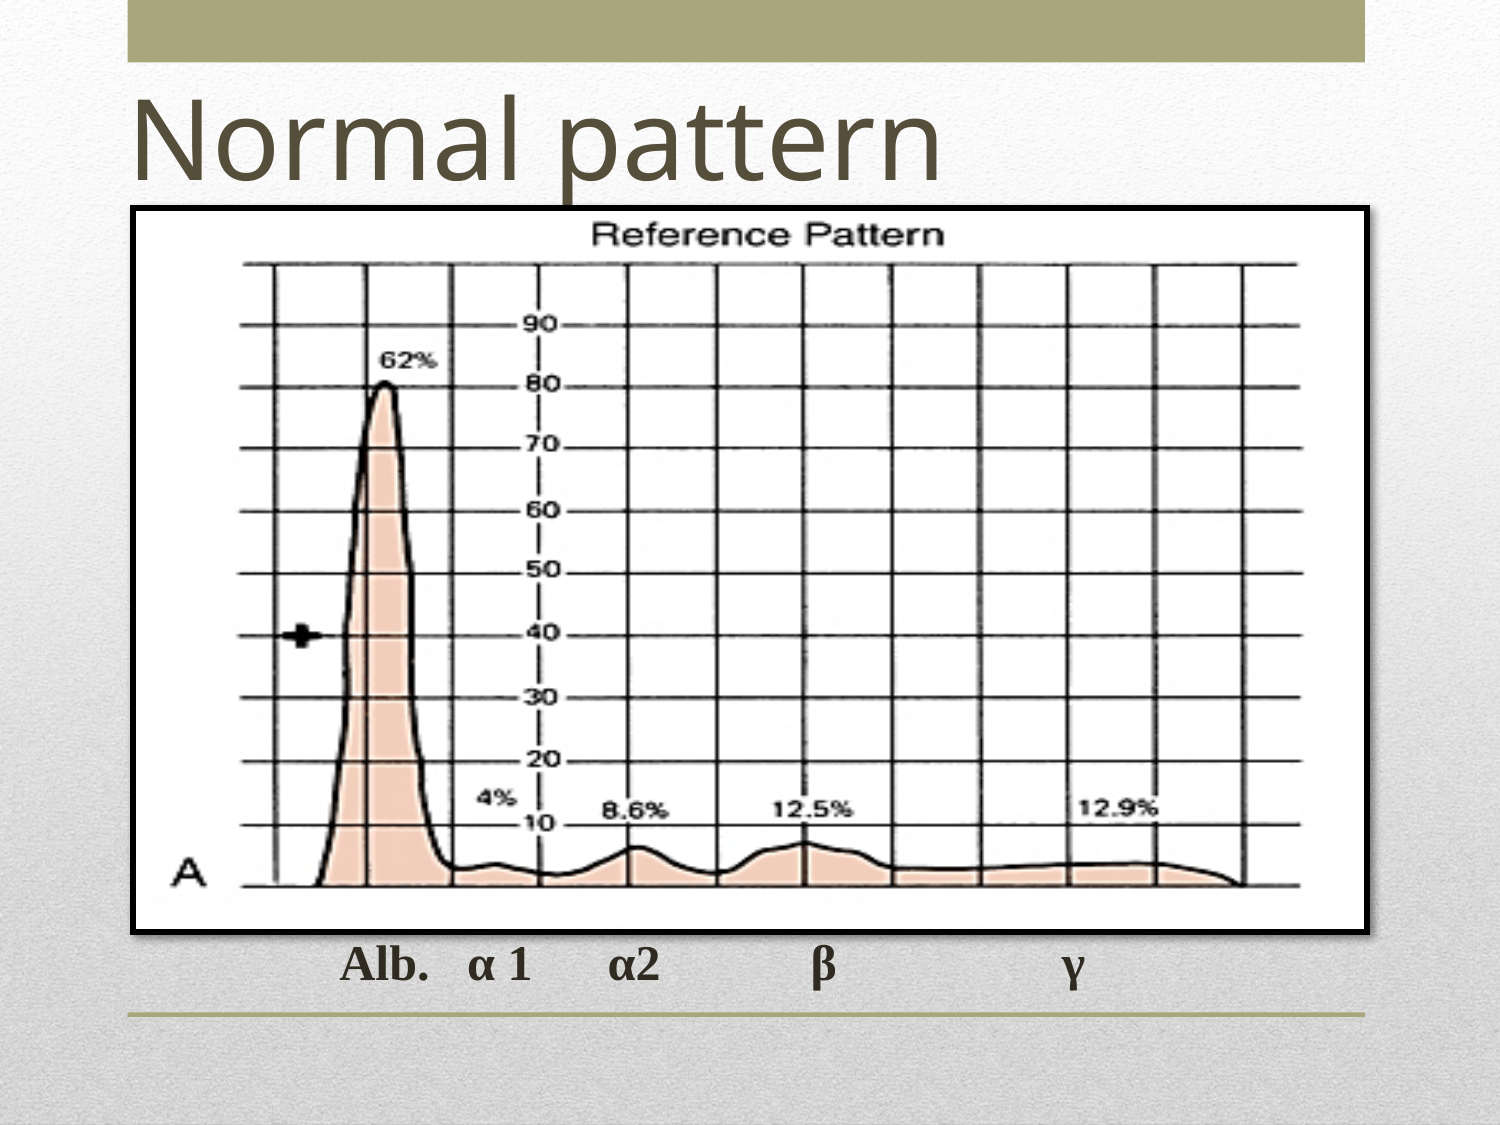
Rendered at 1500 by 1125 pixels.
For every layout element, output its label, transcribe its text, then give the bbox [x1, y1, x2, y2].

title Normal pattern [112, 0, 1225, 211]
text_box Alb. α 1 α2 β γ [324, 923, 1500, 999]
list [134, 209, 1365, 930]
